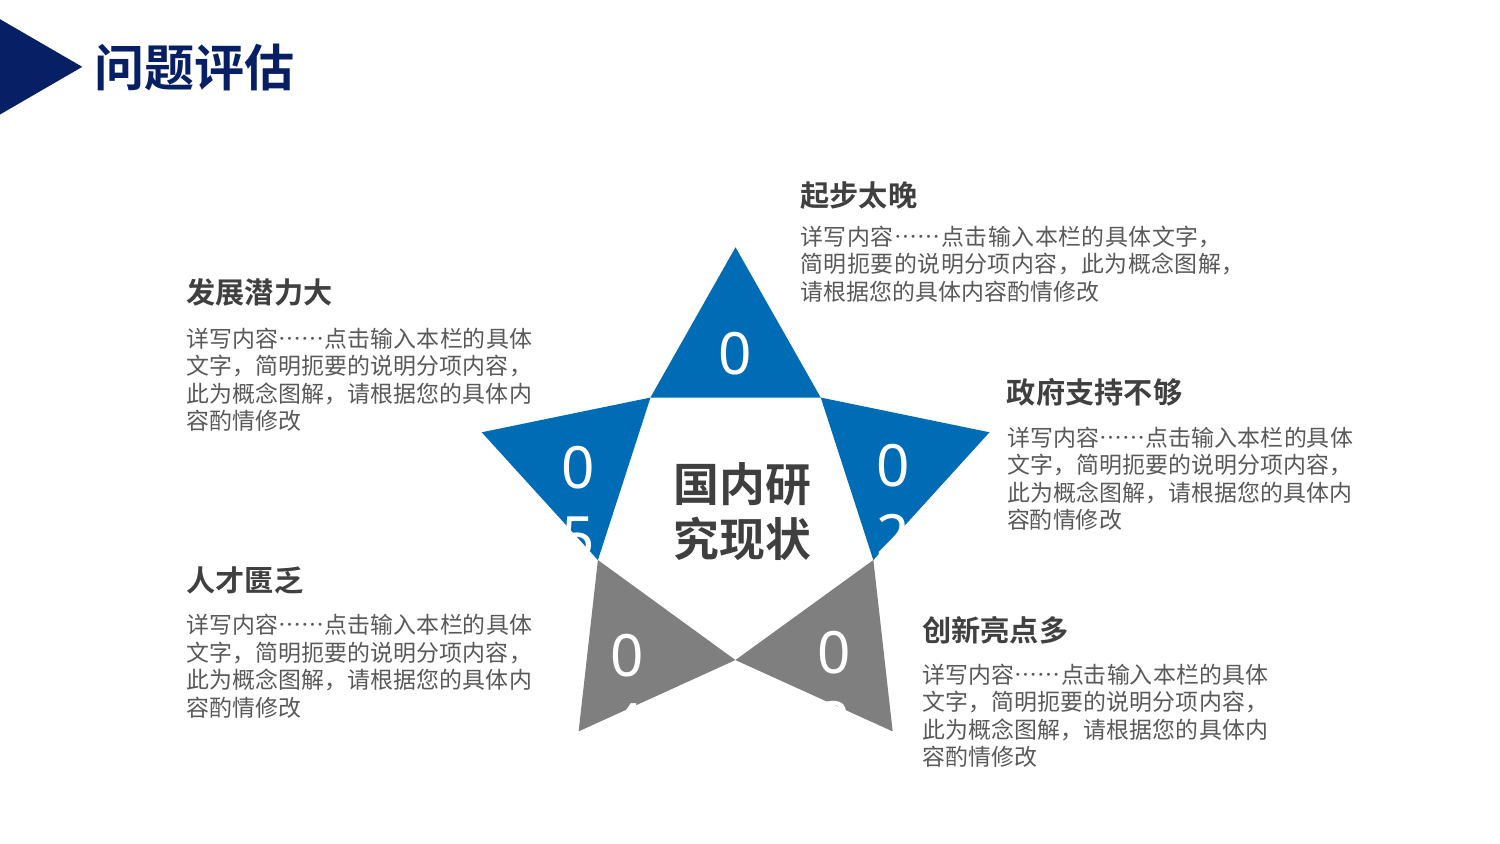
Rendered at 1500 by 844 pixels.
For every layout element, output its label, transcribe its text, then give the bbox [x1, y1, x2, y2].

text_box 详写内容……点击输入本栏的具体文字，简明扼要的说明分项内容，此为概念图解，请根据您的具体内容酌情修改 [186, 324, 533, 435]
text_box 02 [863, 428, 923, 569]
text_box 人才匮乏 [186, 562, 335, 598]
text_box 详写内容……点击输入本栏的具体文字，简明扼要的说明分项内容，此为概念图解，请根据您的具体内容酌情修改 [1007, 423, 1354, 534]
text_box 起步太晚 [800, 177, 1008, 213]
text_box [650, 247, 821, 398]
text_box [484, 397, 651, 529]
text_box 详写内容……点击输入本栏的具体文字，简明扼要的说明分项内容，此为概念图解，请根据您的具体内容酌情修改 [186, 611, 533, 722]
text_box [0, 19, 83, 115]
text_box 问题评估 [79, 29, 310, 105]
text_box 03 [804, 615, 864, 756]
text_box 详写内容……点击输入本栏的具体文字，简明扼要的说明分项内容，此为概念图解，请根据您的具体内容酌情修改 [800, 222, 1223, 306]
text_box [735, 567, 893, 732]
text_box 政府支持不够 [1006, 374, 1214, 410]
text_box 创新亮点多 [922, 612, 1130, 648]
text_box 05 [549, 429, 608, 570]
text_box 详写内容……点击输入本栏的具体文字，简明扼要的说明分项内容，此为概念图解，请根据您的具体内容酌情修改 [922, 660, 1269, 771]
text_box [820, 397, 990, 529]
text_box 01 [705, 316, 765, 455]
text_box 国内研究现状 [671, 455, 814, 566]
text_box 04 [598, 617, 657, 758]
text_box [578, 567, 735, 732]
text_box 发展潜力大 [186, 274, 364, 310]
